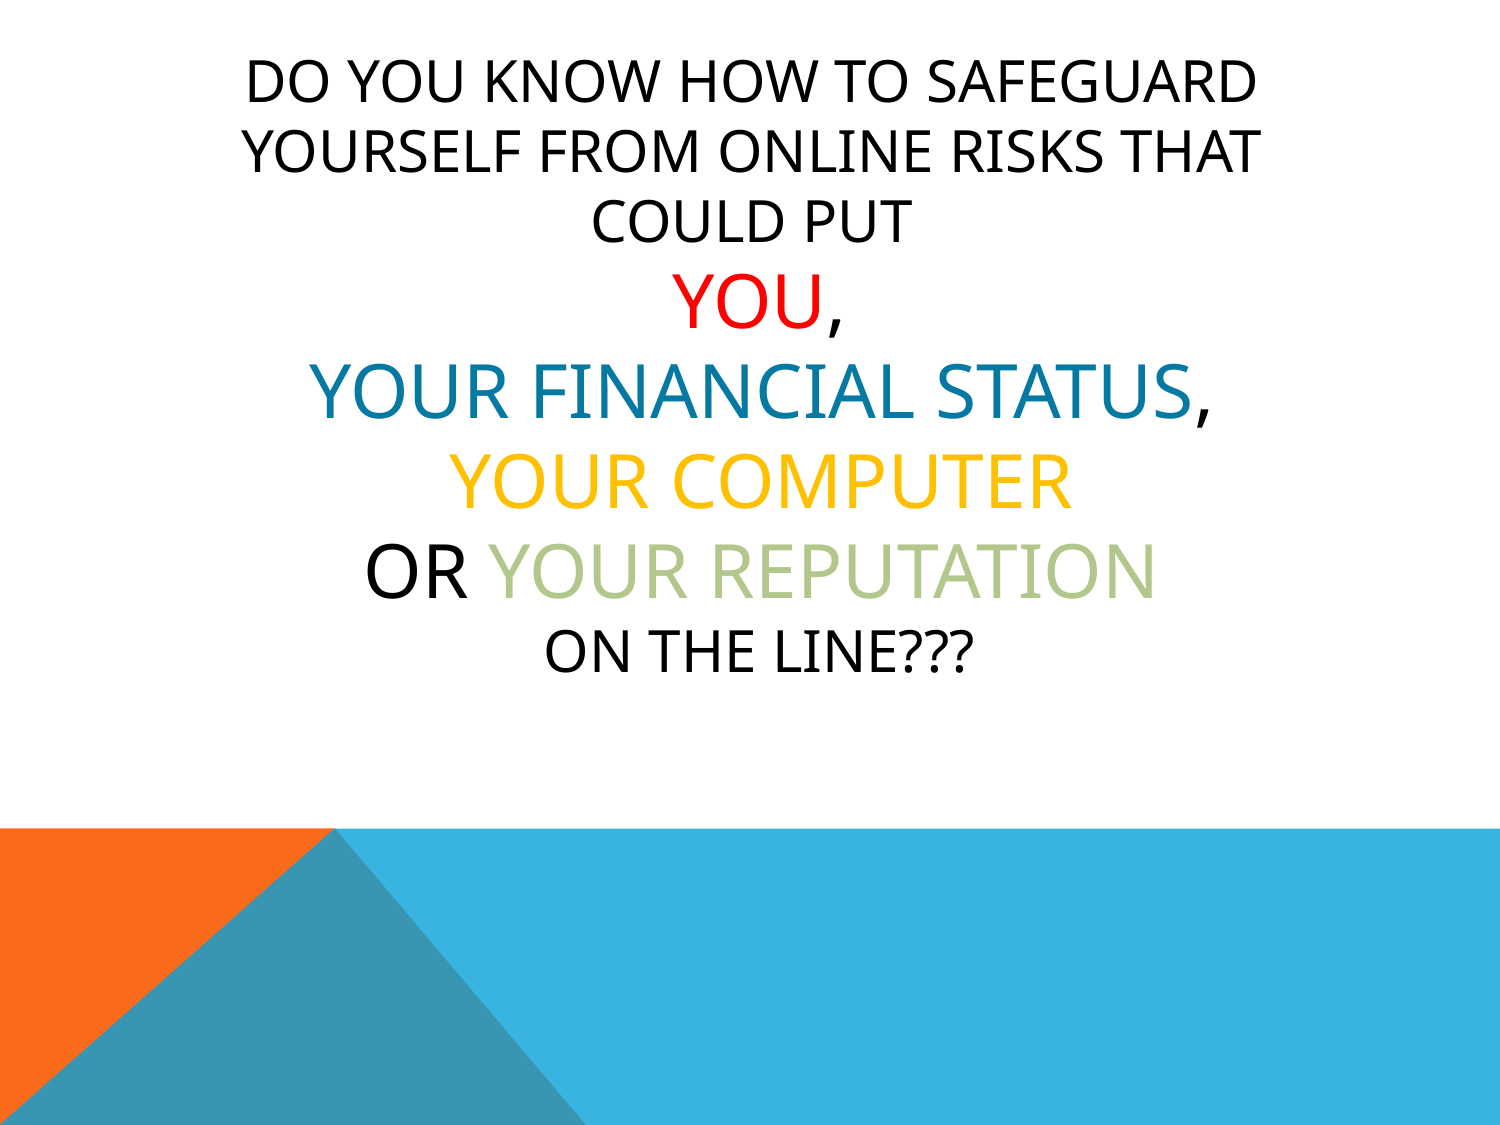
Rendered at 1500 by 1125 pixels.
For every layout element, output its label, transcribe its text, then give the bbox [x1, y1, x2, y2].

title Do you know how to safeguard yourself from online risks that could put you, your financial status, your computer or your reputation on the line??? [135, 60, 1369, 738]
